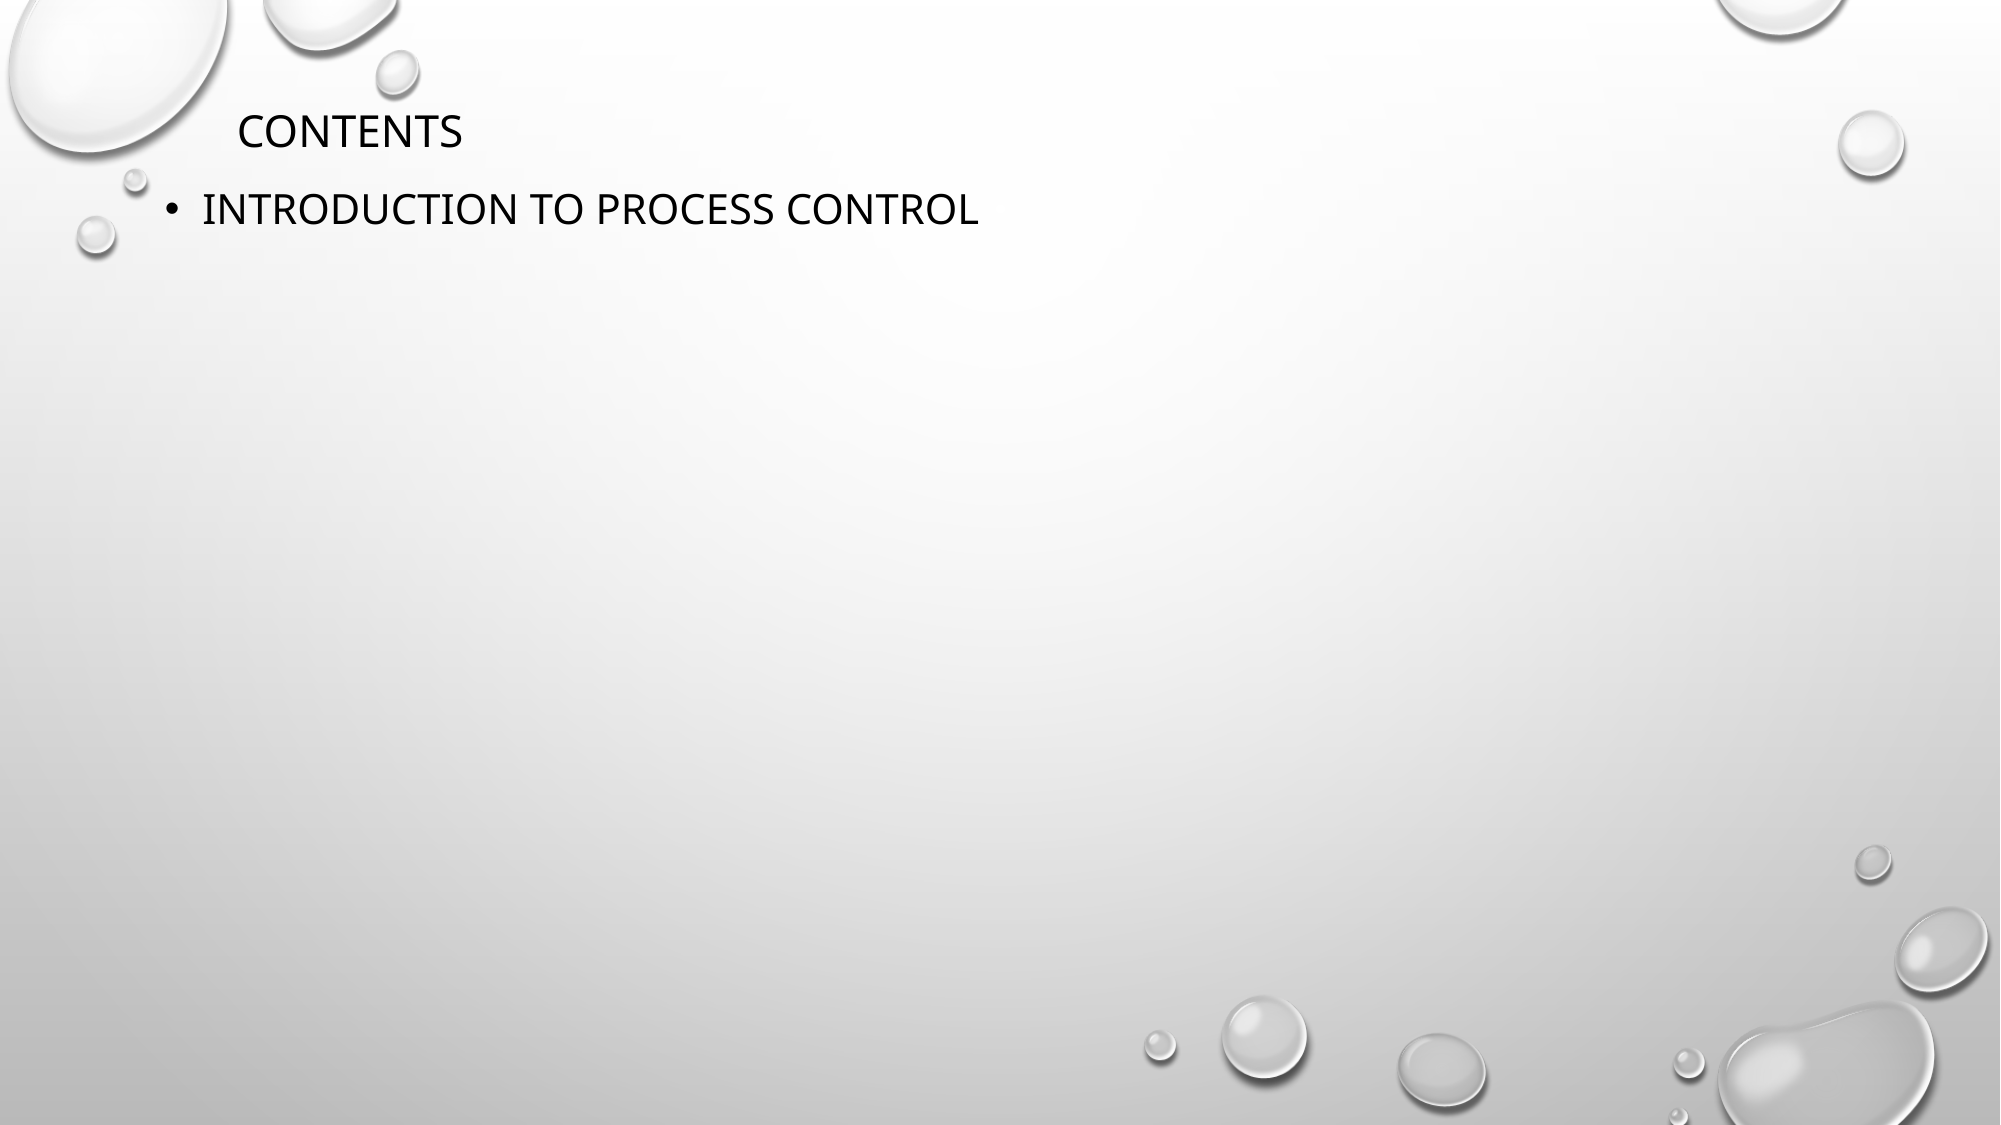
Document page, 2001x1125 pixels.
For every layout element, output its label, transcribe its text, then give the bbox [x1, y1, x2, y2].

picture [0, 0, 2000, 1125]
title Contents [149, 101, 551, 165]
list Introduction to Process Control [149, 165, 1850, 950]
